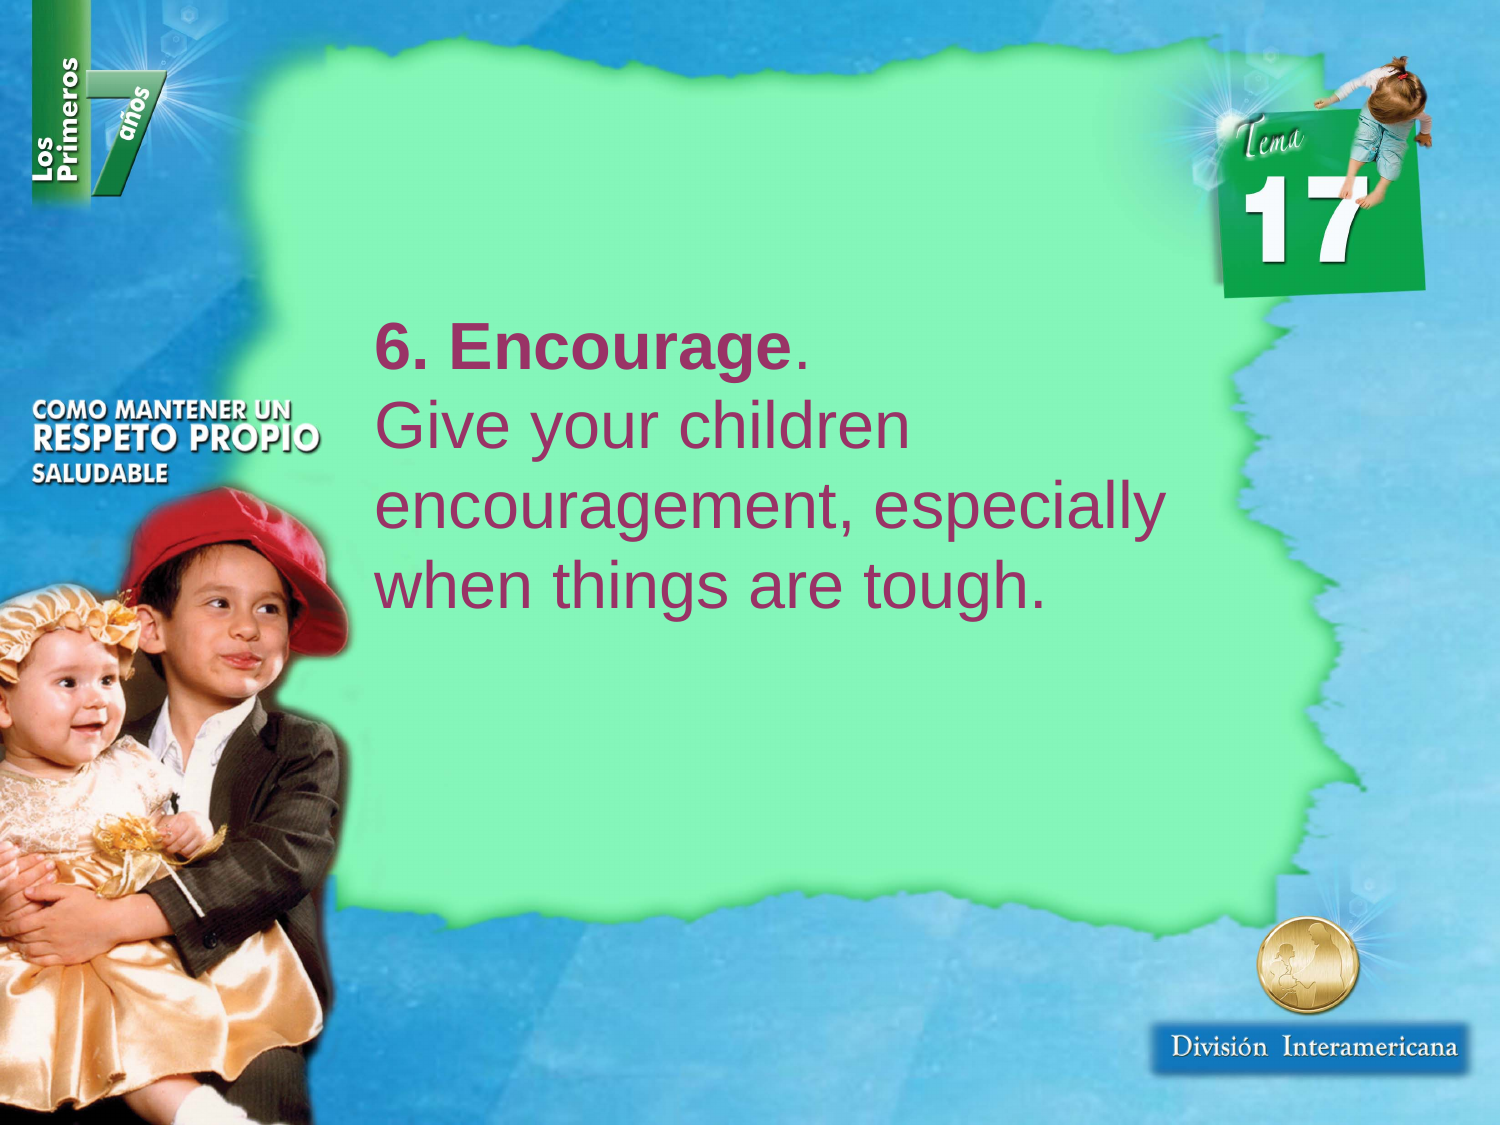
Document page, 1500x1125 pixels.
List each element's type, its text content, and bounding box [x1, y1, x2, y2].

picture [0, 0, 1500, 1125]
text_box 6. Encourage. Give your children encouragement, especially when things are tough. [360, 295, 1282, 630]
